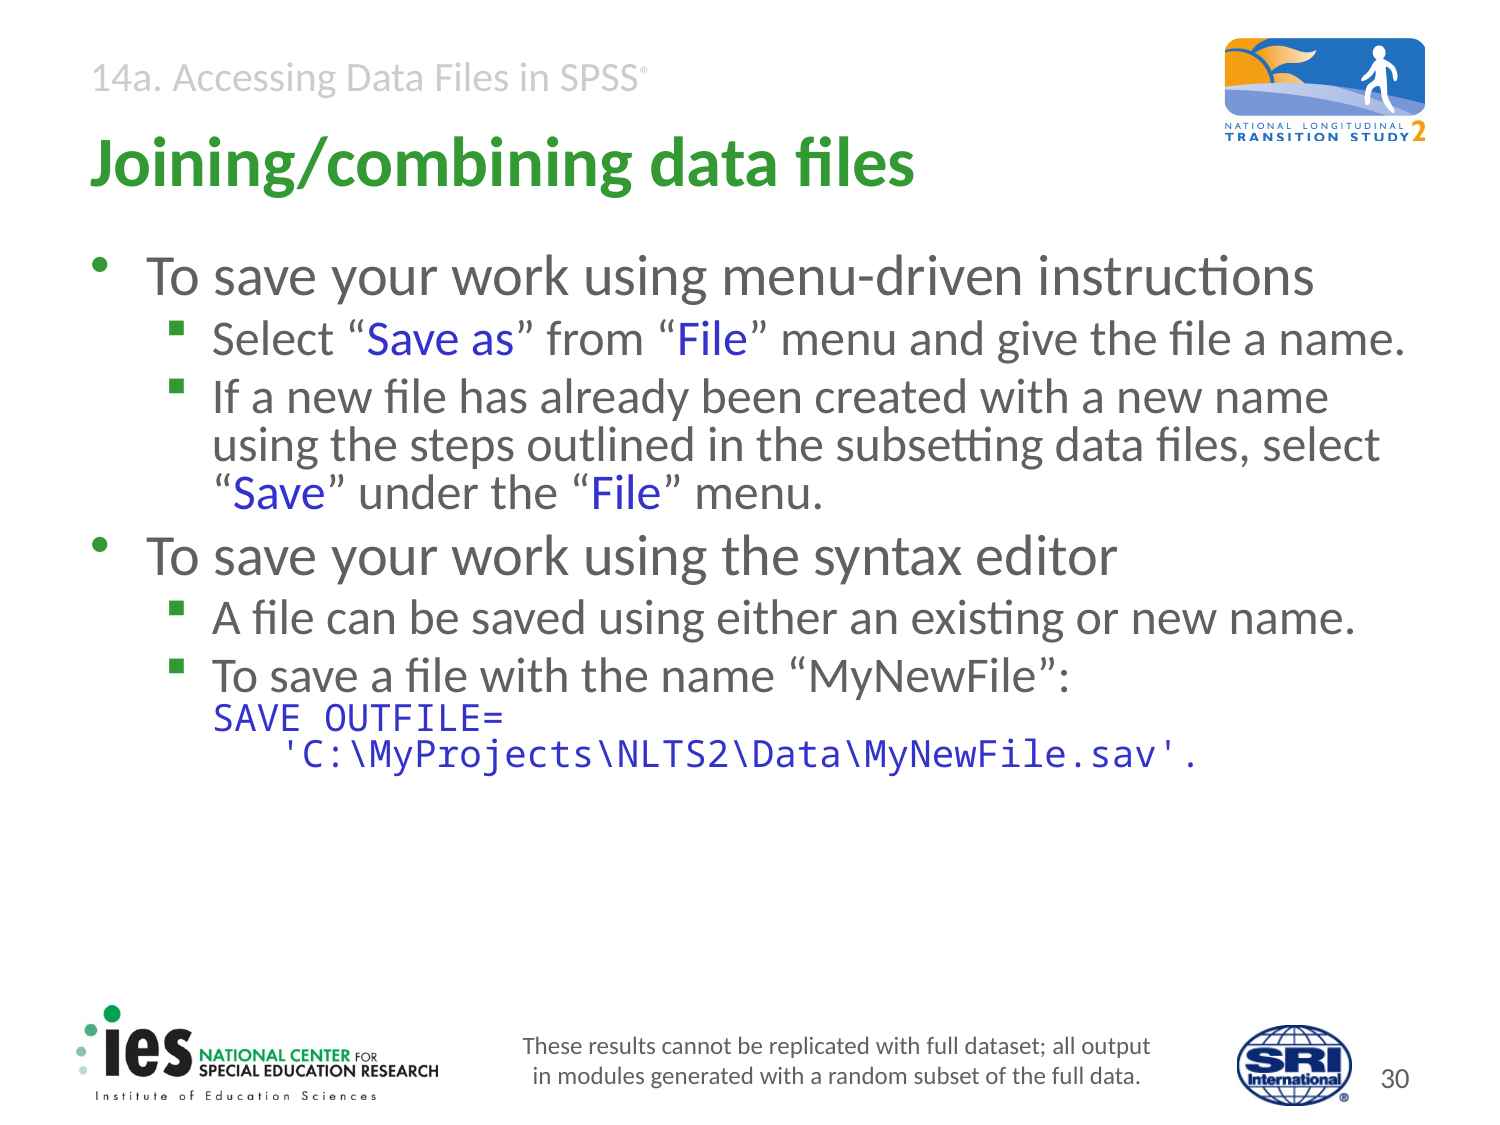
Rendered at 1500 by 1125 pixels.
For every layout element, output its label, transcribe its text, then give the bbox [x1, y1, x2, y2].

picture [76, 1005, 438, 1100]
slide_number 29 [1321, 1051, 1426, 1125]
picture [1237, 1025, 1352, 1106]
title Joining/combining data files [74, 90, 1426, 226]
footer These results cannot be replicated with full dataset; all output in modules generated with a random subset of the full data. [437, 1021, 1238, 1101]
list To save your work using menu-driven instructions Select “Save as” from “File” menu and give the file a name. If a new file has already been created with a new name using the steps outlined in the subsetting data files, select “Save” under the “File” menu. To save your work using the syntax editor A file can be saved using either an existing or new name. To save a file with the name “MyNewFile”: SAVE OUTFILE= 'C:\MyProjects\NLTS2\Data\MyNewFile.sav'. [74, 243, 1426, 987]
